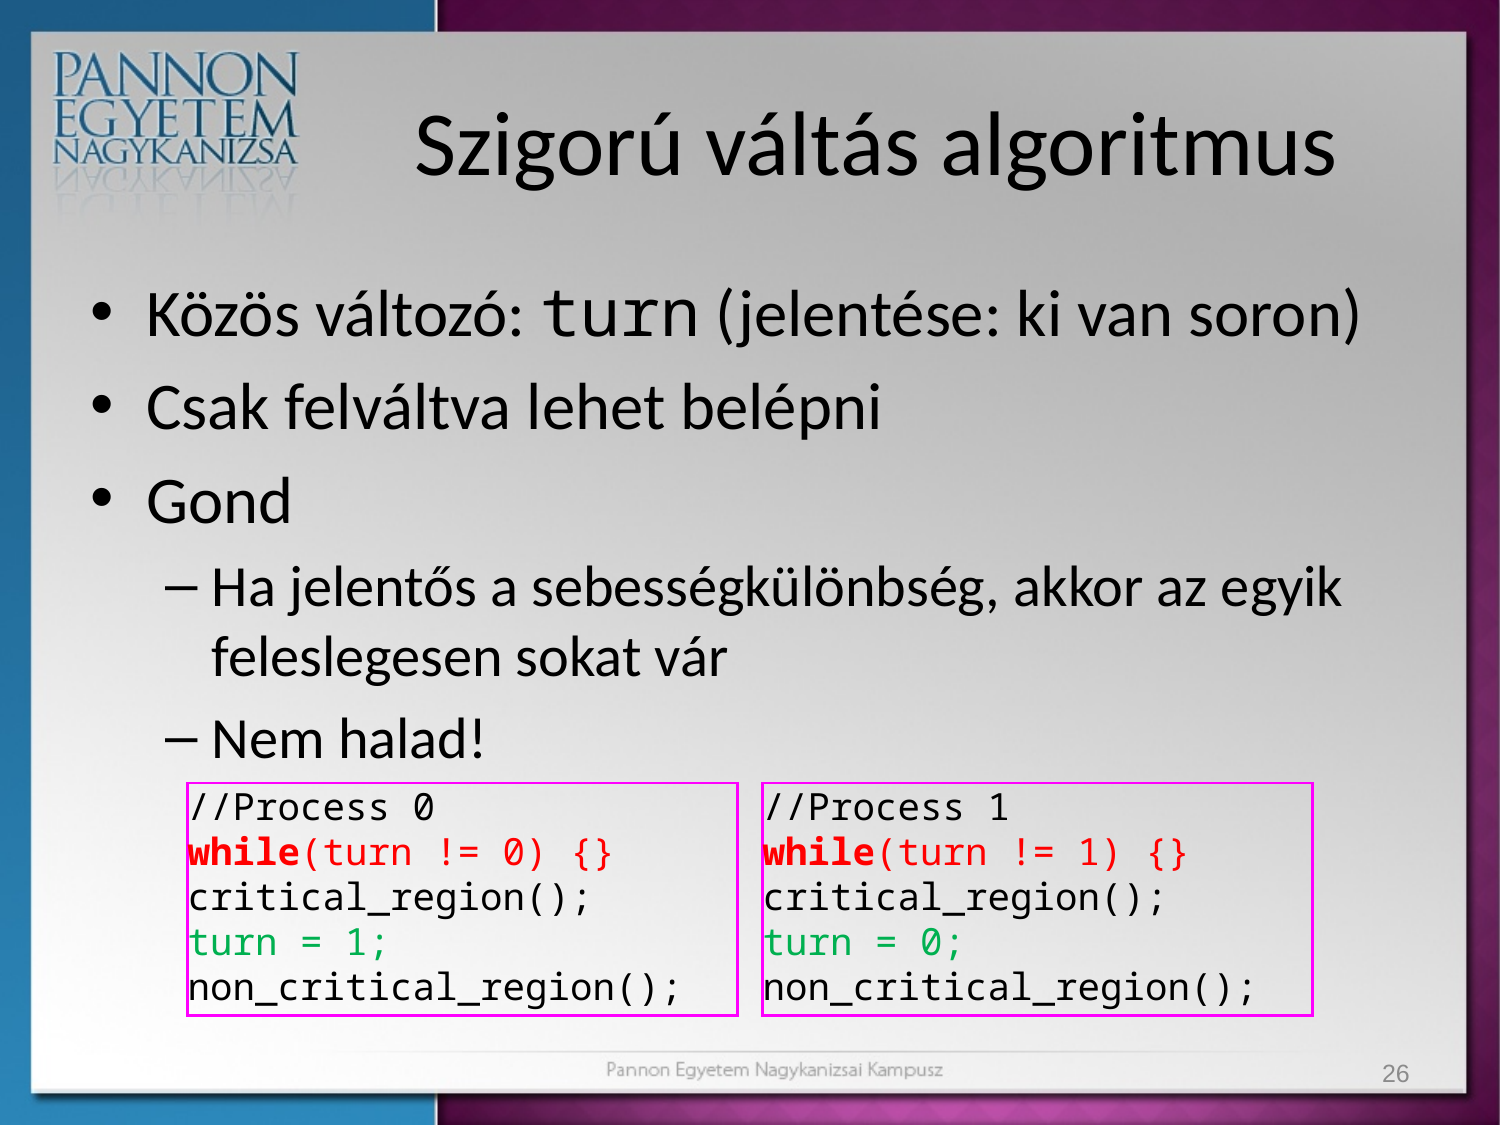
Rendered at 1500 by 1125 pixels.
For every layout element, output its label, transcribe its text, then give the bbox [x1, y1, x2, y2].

title Szigorú váltás algoritmus [328, 45, 1425, 233]
picture [0, 0, 1500, 1125]
slide_number 26 [1074, 1042, 1425, 1103]
text_box //Process 0 while(turn != 0) {} critical_region(); turn = 1; non_critical_region(); [187, 783, 738, 1016]
text_box //Process 1 while(turn != 1) {} critical_region(); turn = 0; non_critical_region(); [762, 783, 1313, 1016]
list Közös változó: turn (jelentése: ki van soron) Csak felváltva lehet belépni Gond Ha jelentős a sebességkülönbség, akkor az egyik feleslegesen sokat vár Nem halad! [75, 262, 1425, 1038]
